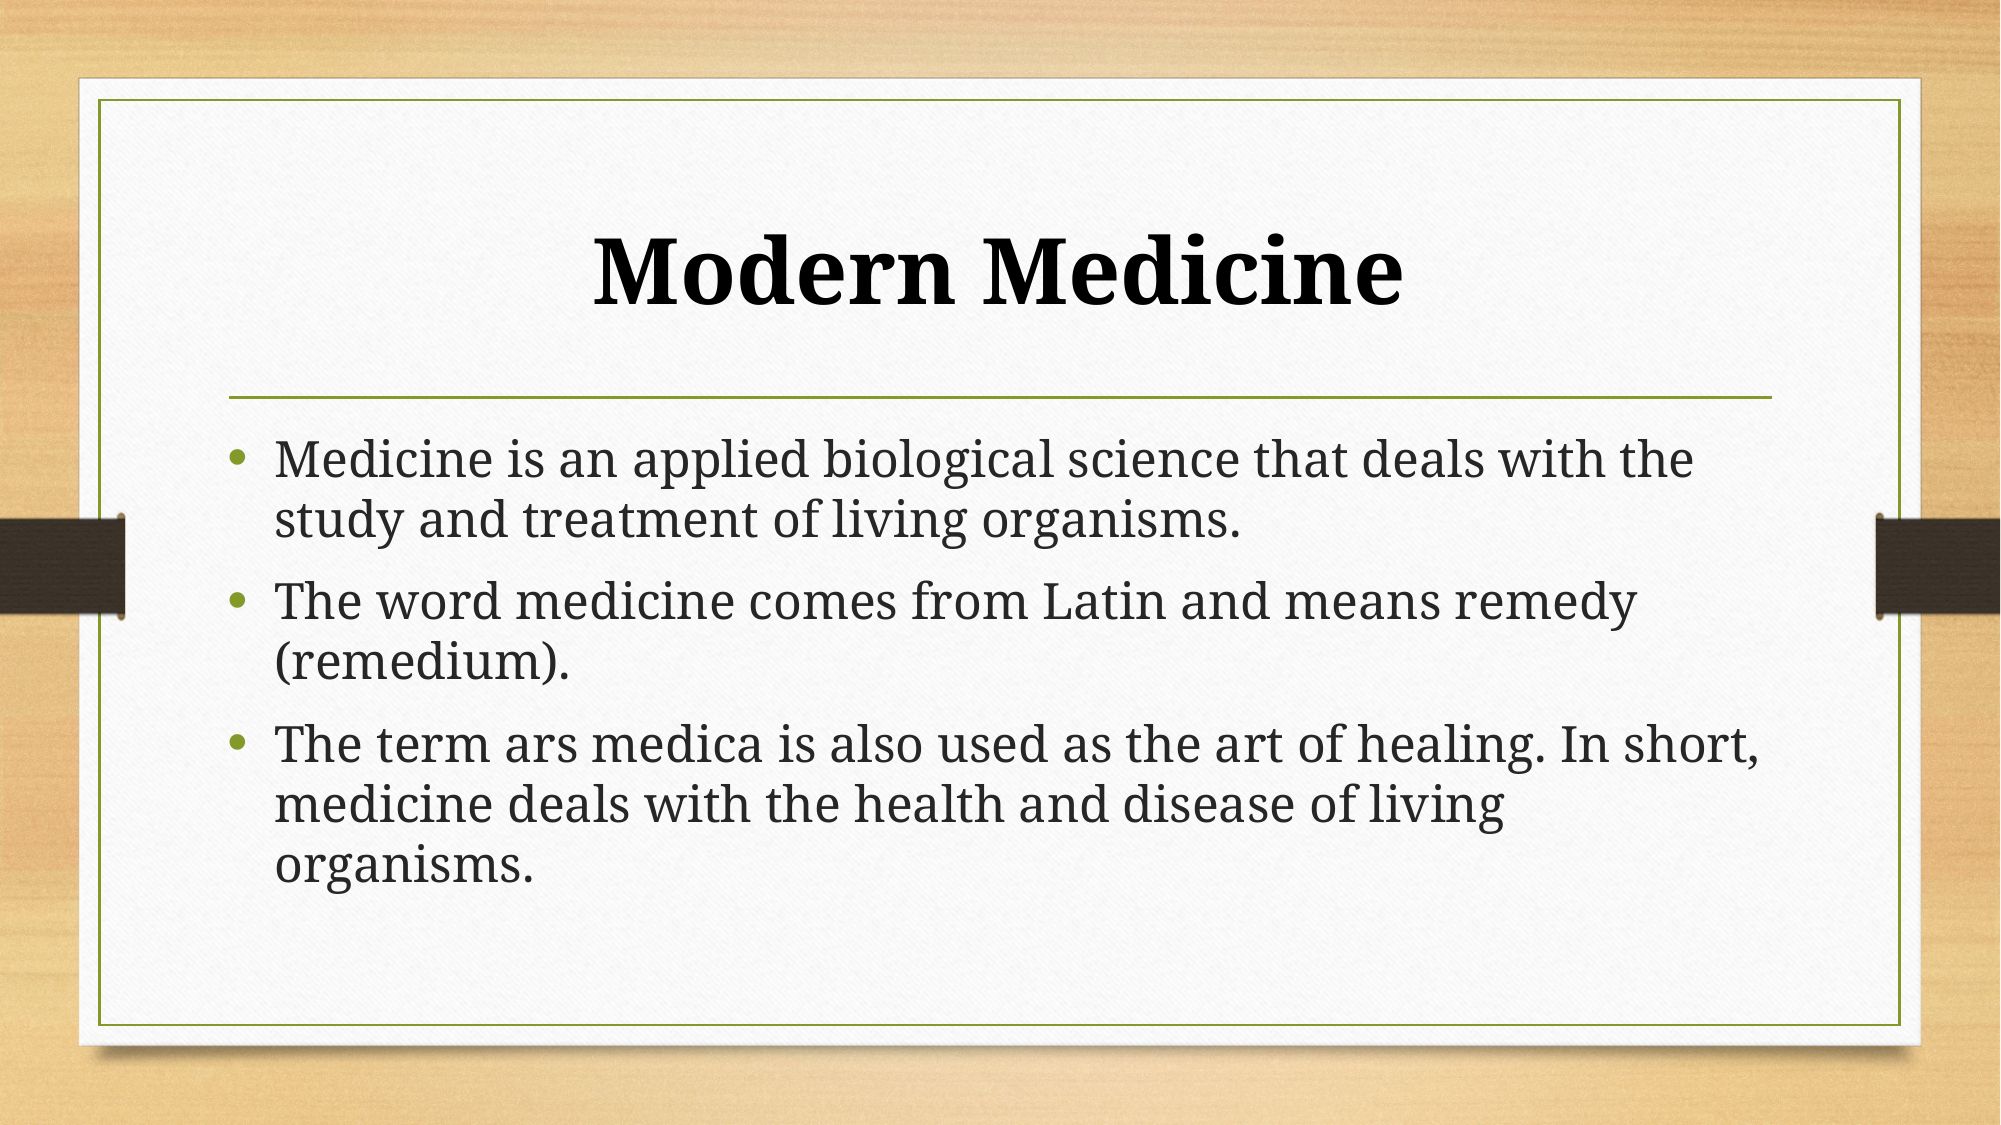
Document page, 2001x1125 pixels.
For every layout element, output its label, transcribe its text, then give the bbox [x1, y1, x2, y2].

list Medicine is an applied biological science that deals with the study and treatment of living organisms. The word medicine comes from Latin and means remedy (remedium). The term ars medica is also used as the art of healing. In short, medicine deals with the health and disease of living organisms. [212, 419, 1788, 964]
picture [0, 0, 2001, 1125]
title Modern Medicine [212, 161, 1788, 375]
